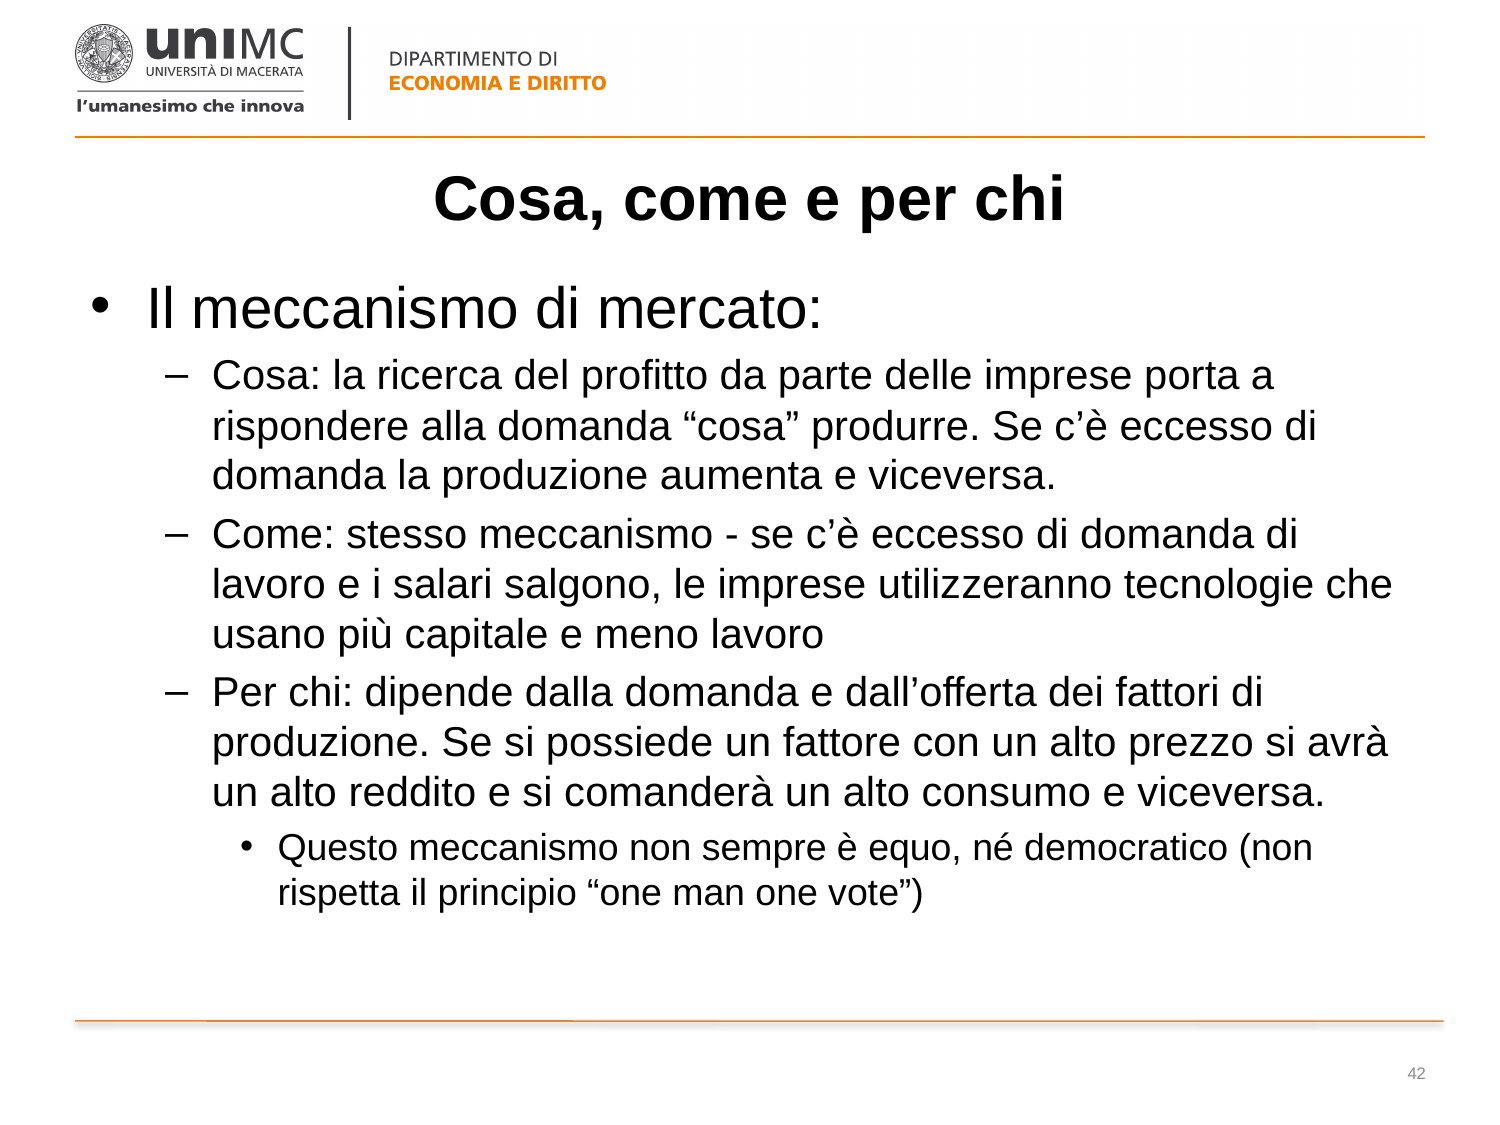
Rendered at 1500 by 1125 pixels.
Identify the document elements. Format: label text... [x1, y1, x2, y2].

picture [75, 24, 1425, 138]
title Cosa, come e per chi [75, 149, 1425, 241]
slide_number 42 [1091, 1042, 1442, 1103]
list Il meccanismo di mercato: Cosa: la ricerca del profitto da parte delle imprese porta a rispondere alla domanda “cosa” produrre. Se c’è eccesso di domanda la produzione aumenta e viceversa. Come: stesso meccanismo - se c’è eccesso di domanda di lavoro e i salari salgono, le imprese utilizzeranno tecnologie che usano più capitale e meno lavoro Per chi: dipende dalla domanda e dall’offerta dei fattori di produzione. Se si possiede un fattore con un alto prezzo si avrà un alto reddito e si comanderà un alto consumo e viceversa. Questo meccanismo non sempre è equo, né democratico (non rispetta il principio “one man one vote”) [75, 262, 1425, 1005]
